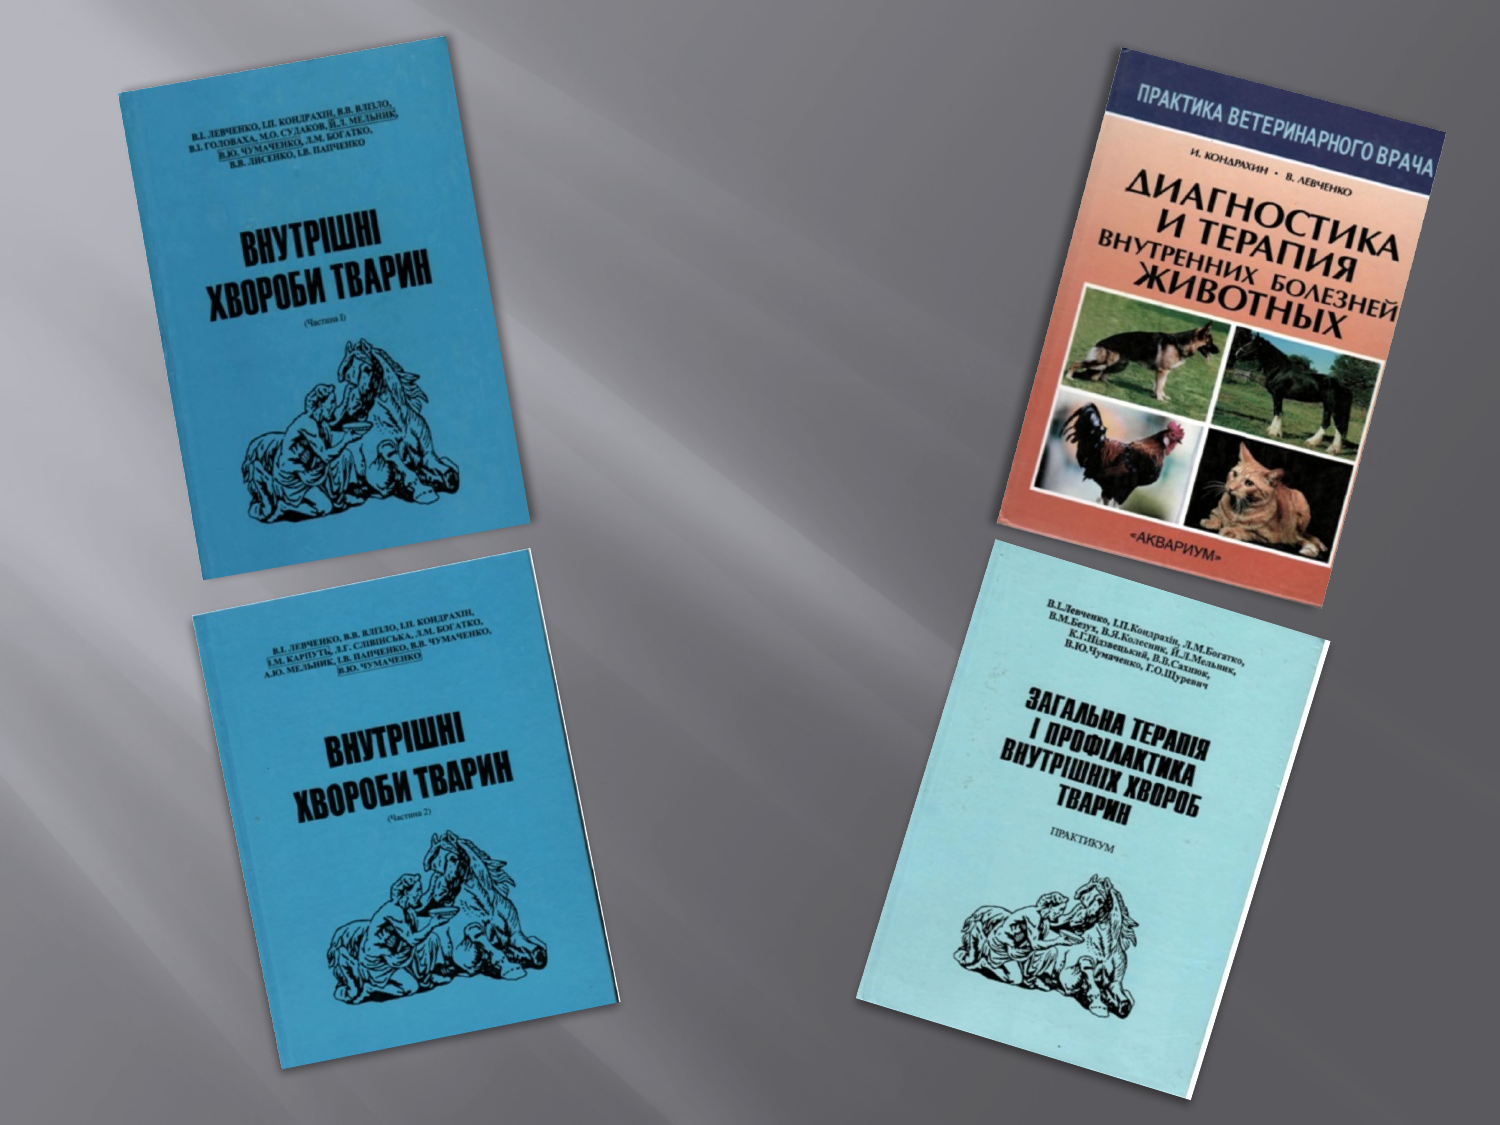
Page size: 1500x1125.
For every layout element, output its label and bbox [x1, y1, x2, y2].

picture [119, 37, 621, 1070]
picture [856, 48, 1446, 1100]
